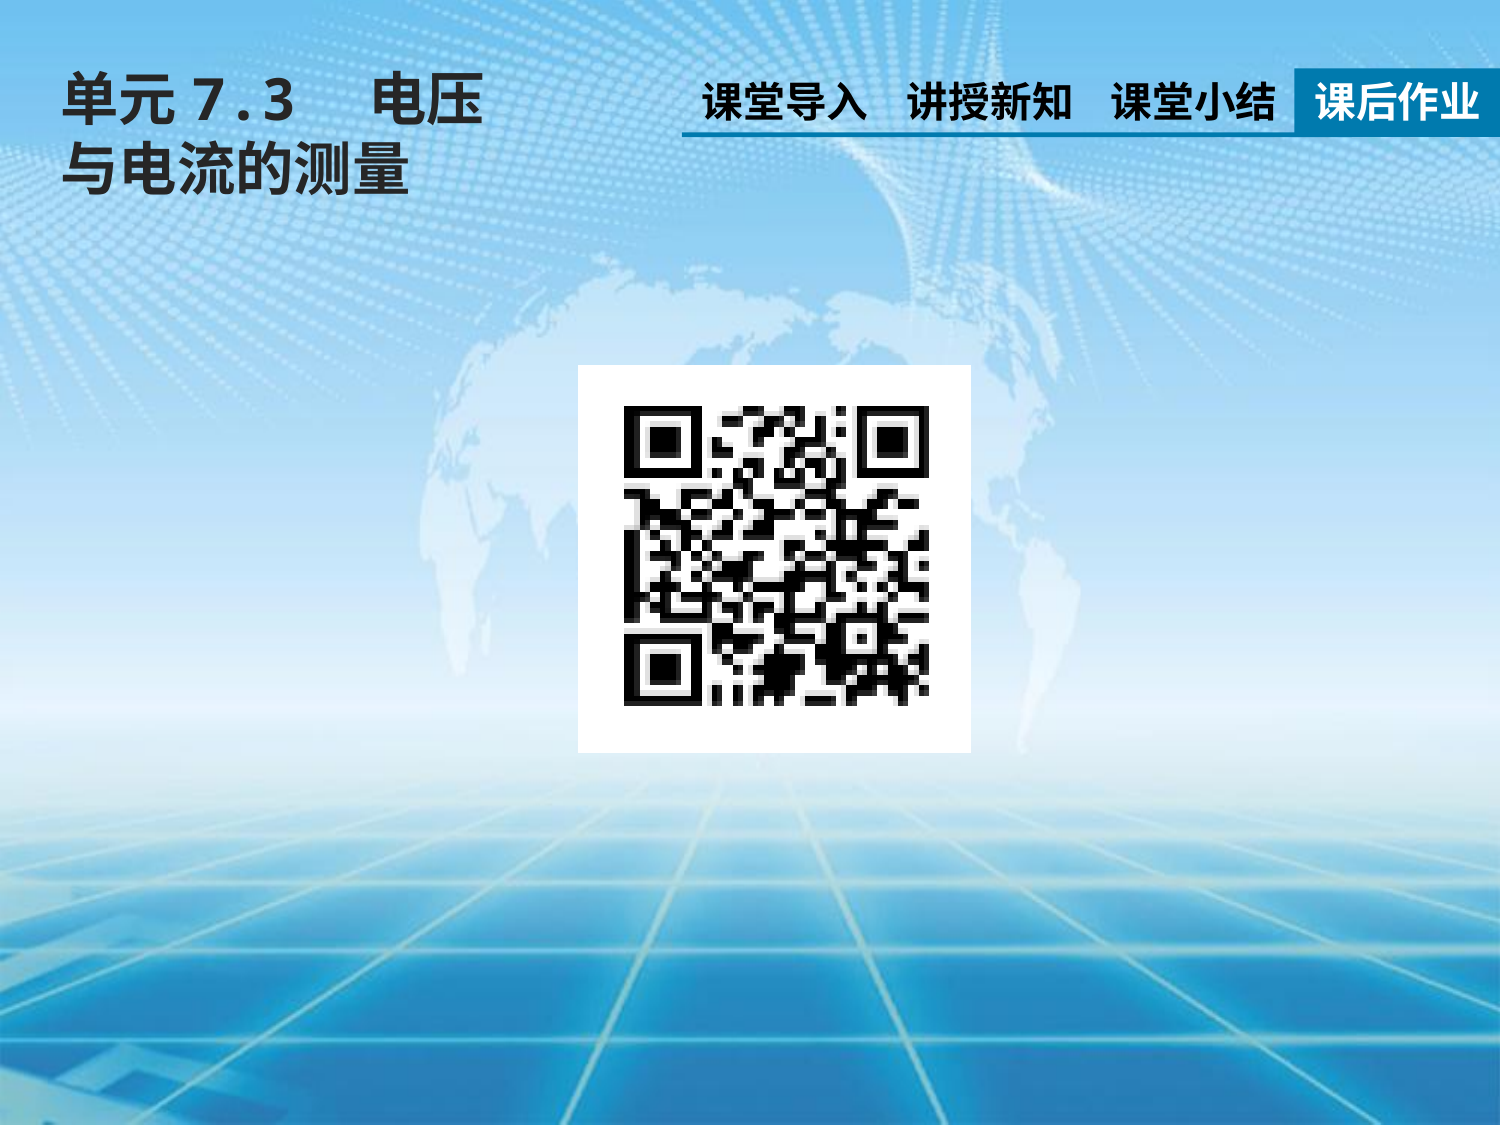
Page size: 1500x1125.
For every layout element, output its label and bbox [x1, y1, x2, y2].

text_box [46, 55, 1500, 212]
picture [0, 0, 1500, 1125]
